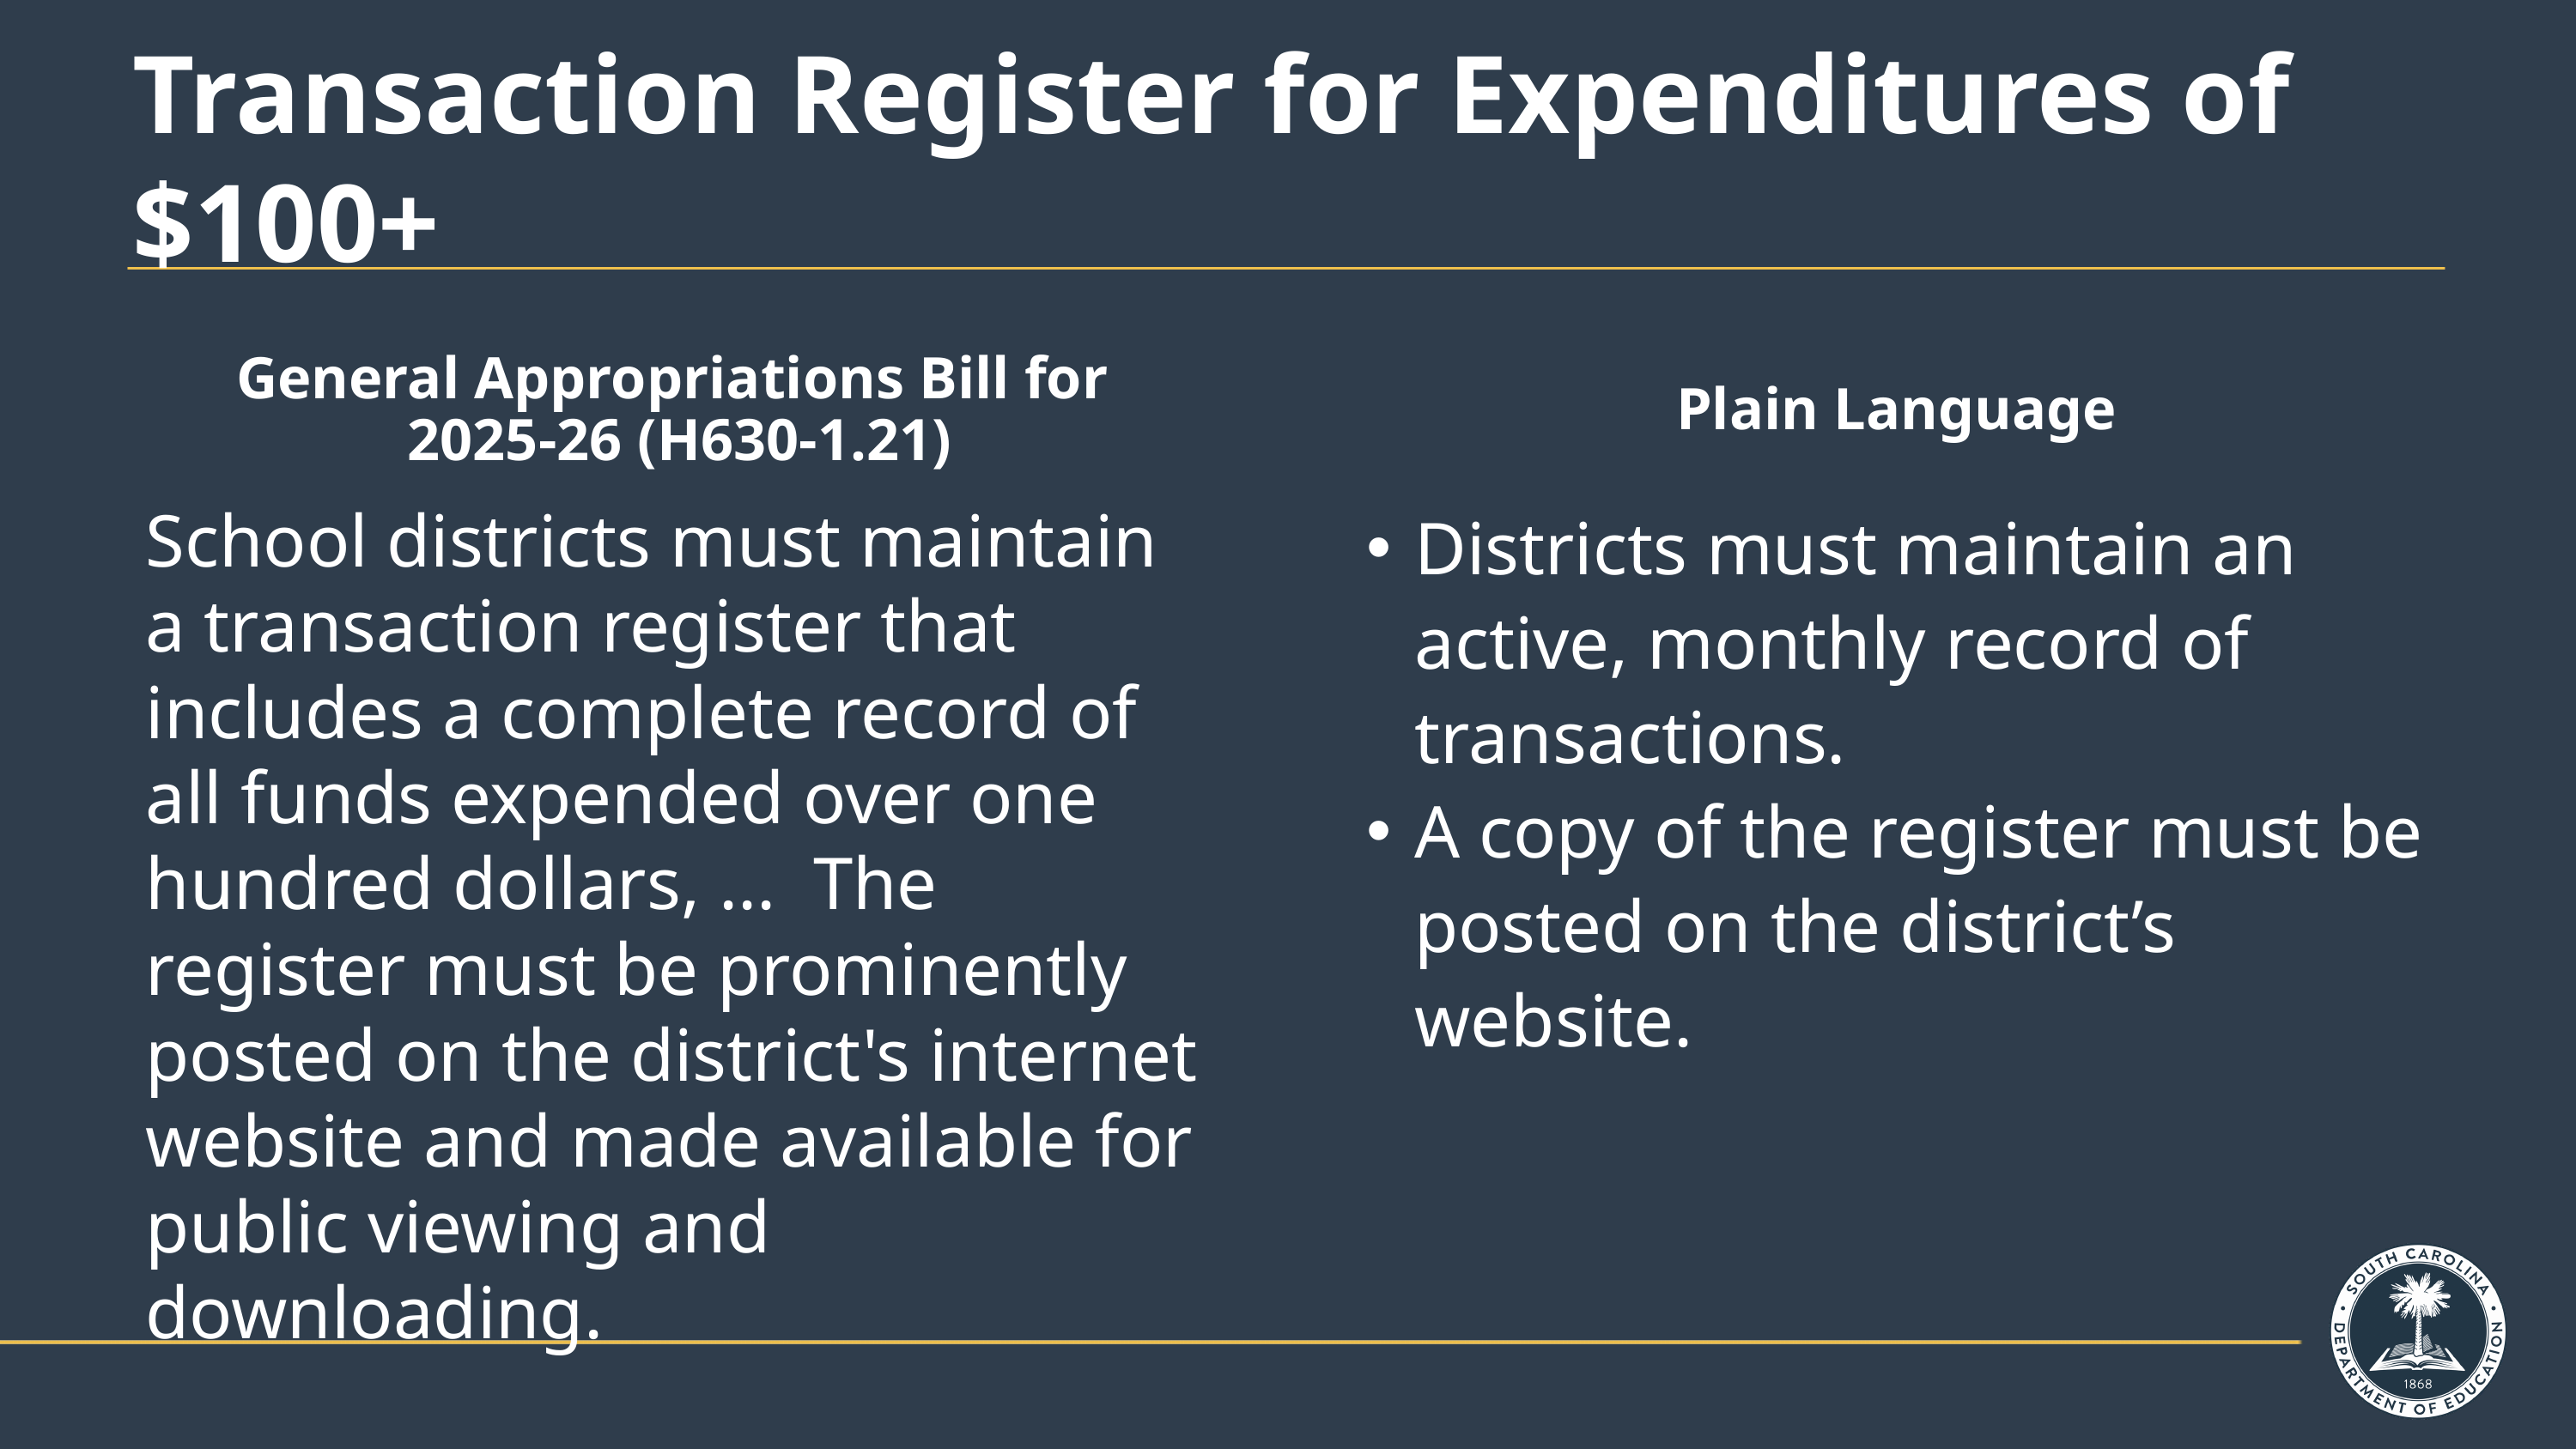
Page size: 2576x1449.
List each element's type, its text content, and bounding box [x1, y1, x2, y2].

picture [2329, 1243, 2507, 1420]
title Transaction Register for Expenditures of $100+ [132, 25, 2450, 283]
list Plain Language [1349, 334, 2445, 489]
list General Appropriations Bill for 2025-26 (H630-1.21) [135, 334, 1225, 489]
list Districts must maintain an active, monthly record of transactions. A copy of the register must be posted on the district’s website. [1353, 488, 2449, 1234]
list School districts must maintain a transaction register that includes a complete record of all funds expended over one hundred dollars, ... The register must be prominently posted on the district's internet website and made available for public viewing and downloading. [132, 488, 1223, 1234]
